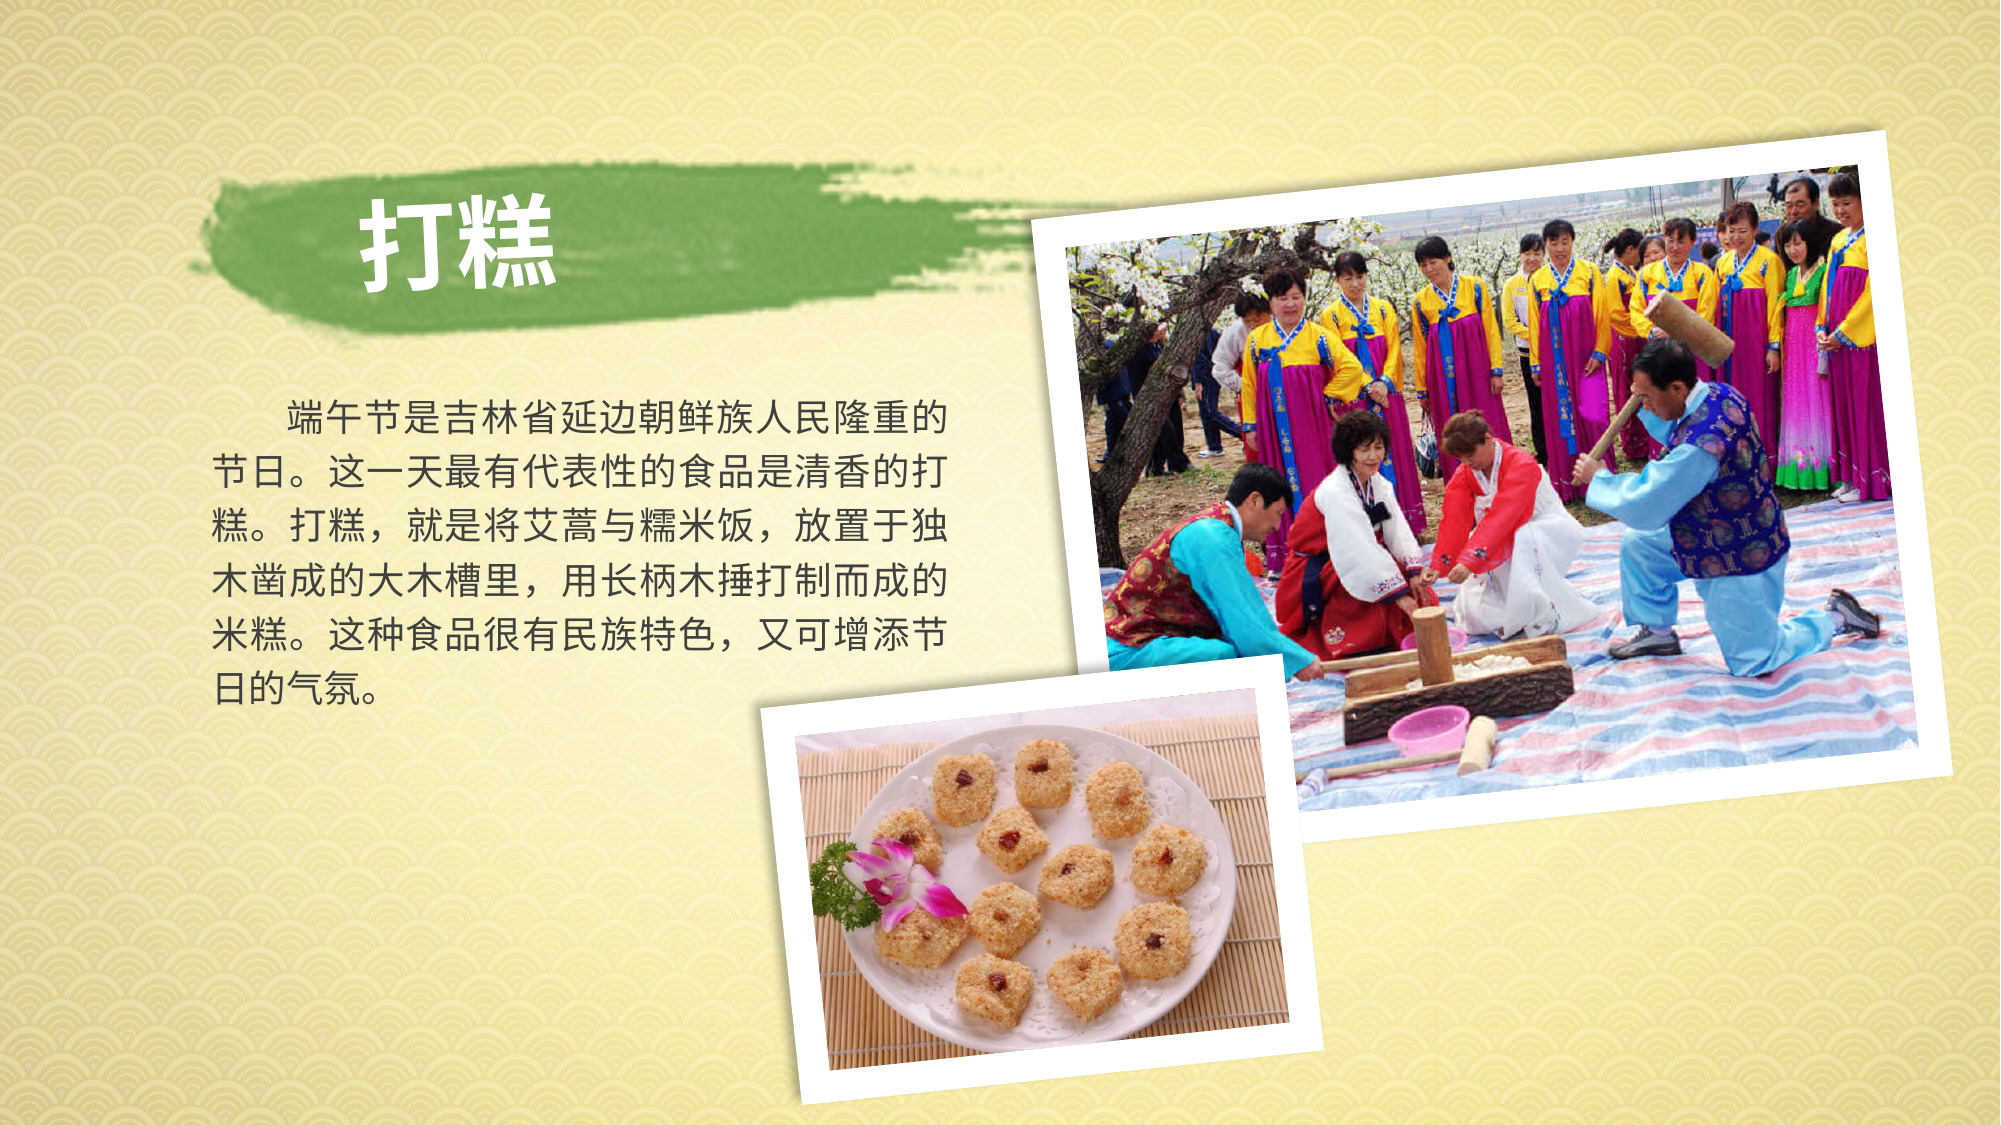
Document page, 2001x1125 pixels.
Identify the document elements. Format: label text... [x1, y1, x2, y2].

text_box 端午节是吉林省延边朝鲜族人民隆重的节日。这一天最有代表性的食品是清香的打糕。打糕，就是将艾蒿与糯米饭，放置于独木凿成的大木槽里，用长柄木捶打制而成的米糕。这种食品很有民族特色，又可增添节日的气氛。 [196, 378, 964, 718]
picture [0, 0, 2000, 1125]
